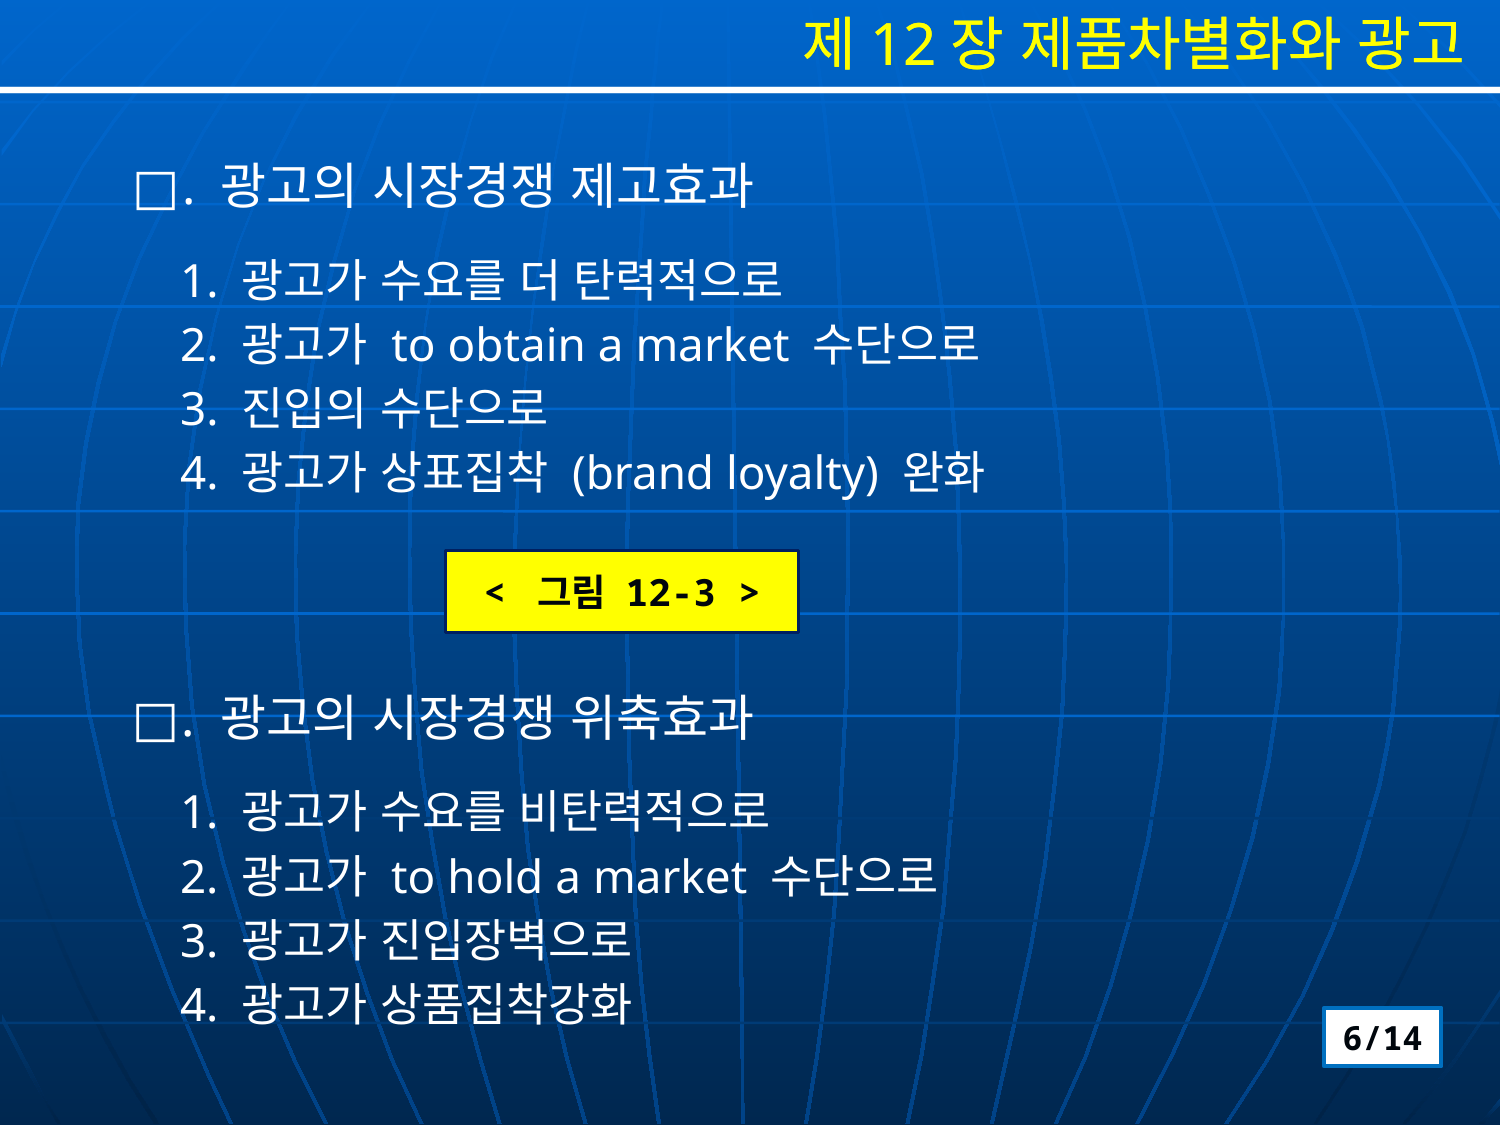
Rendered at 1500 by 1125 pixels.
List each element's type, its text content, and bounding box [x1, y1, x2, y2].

list □. 광고의 시장경쟁 제고효과 1. 광고가 수요를 더 탄력적으로 2. 광고가 to obtain a market 수단으로 3. 진입의 수단으로 4. 광고가 상표집착 (brand loyalty) 완화 [116, 116, 1208, 493]
text_box < 그림 12-3 > [443, 549, 801, 635]
text_box 6/14 [1322, 1006, 1443, 1068]
text_box □. 광고의 시장경쟁 위축효과 1. 광고가 수요를 비탄력적으로 2. 광고가 to hold a market 수단으로 3. 광고가 진입장벽으로 4. 광고가 상품집착강화 [117, 649, 1161, 1067]
